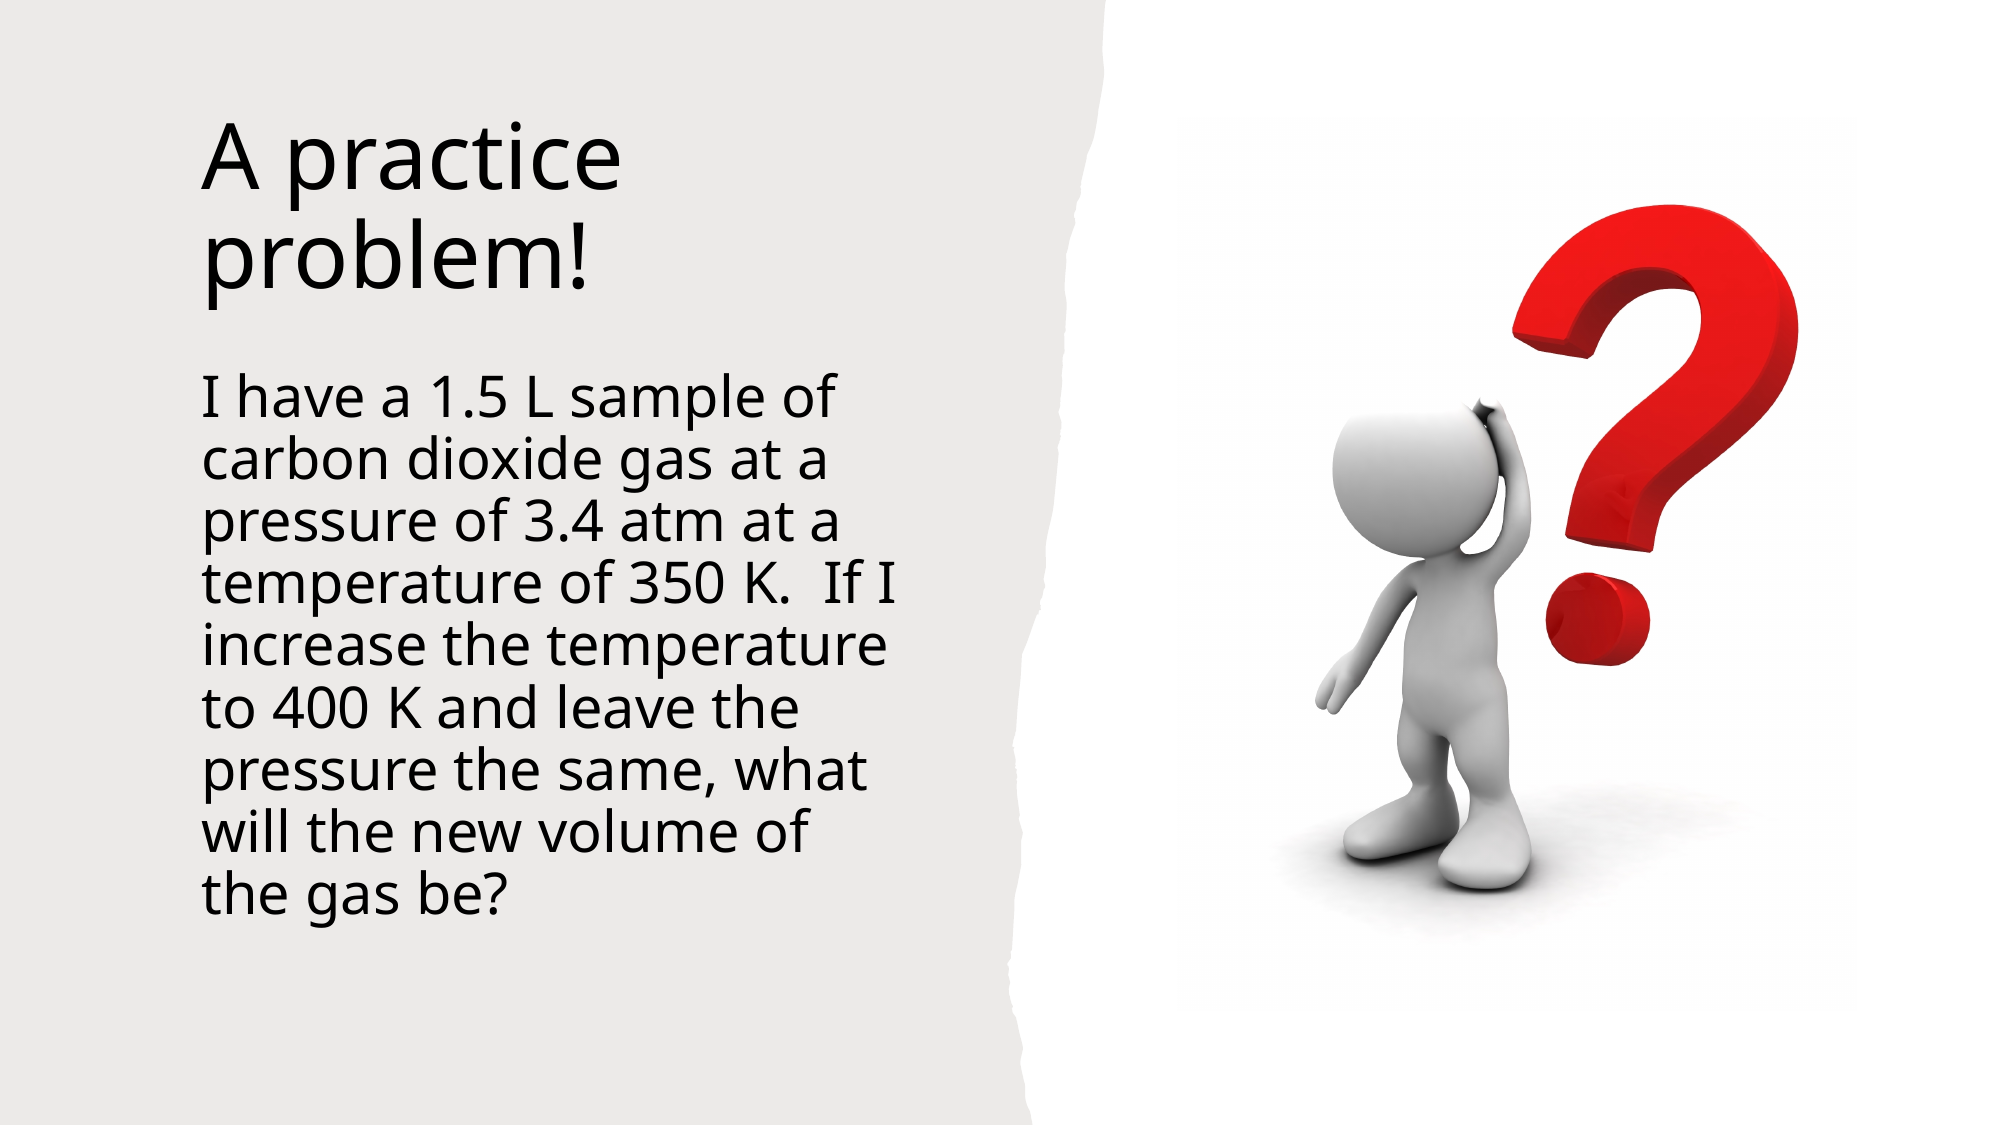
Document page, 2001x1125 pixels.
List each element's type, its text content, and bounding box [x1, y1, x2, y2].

picture [1177, 117, 1858, 1012]
text_box [0, 0, 1108, 1125]
text_box [1010, 0, 2000, 1125]
title A practice problem! [186, 99, 972, 319]
list I have a 1.5 L sample of carbon dioxide gas at a pressure of 3.4 atm at a temperature of 350 K. If I increase the temperature to 400 K and leave the pressure the same, what will the new volume of the gas be? [186, 359, 915, 1002]
